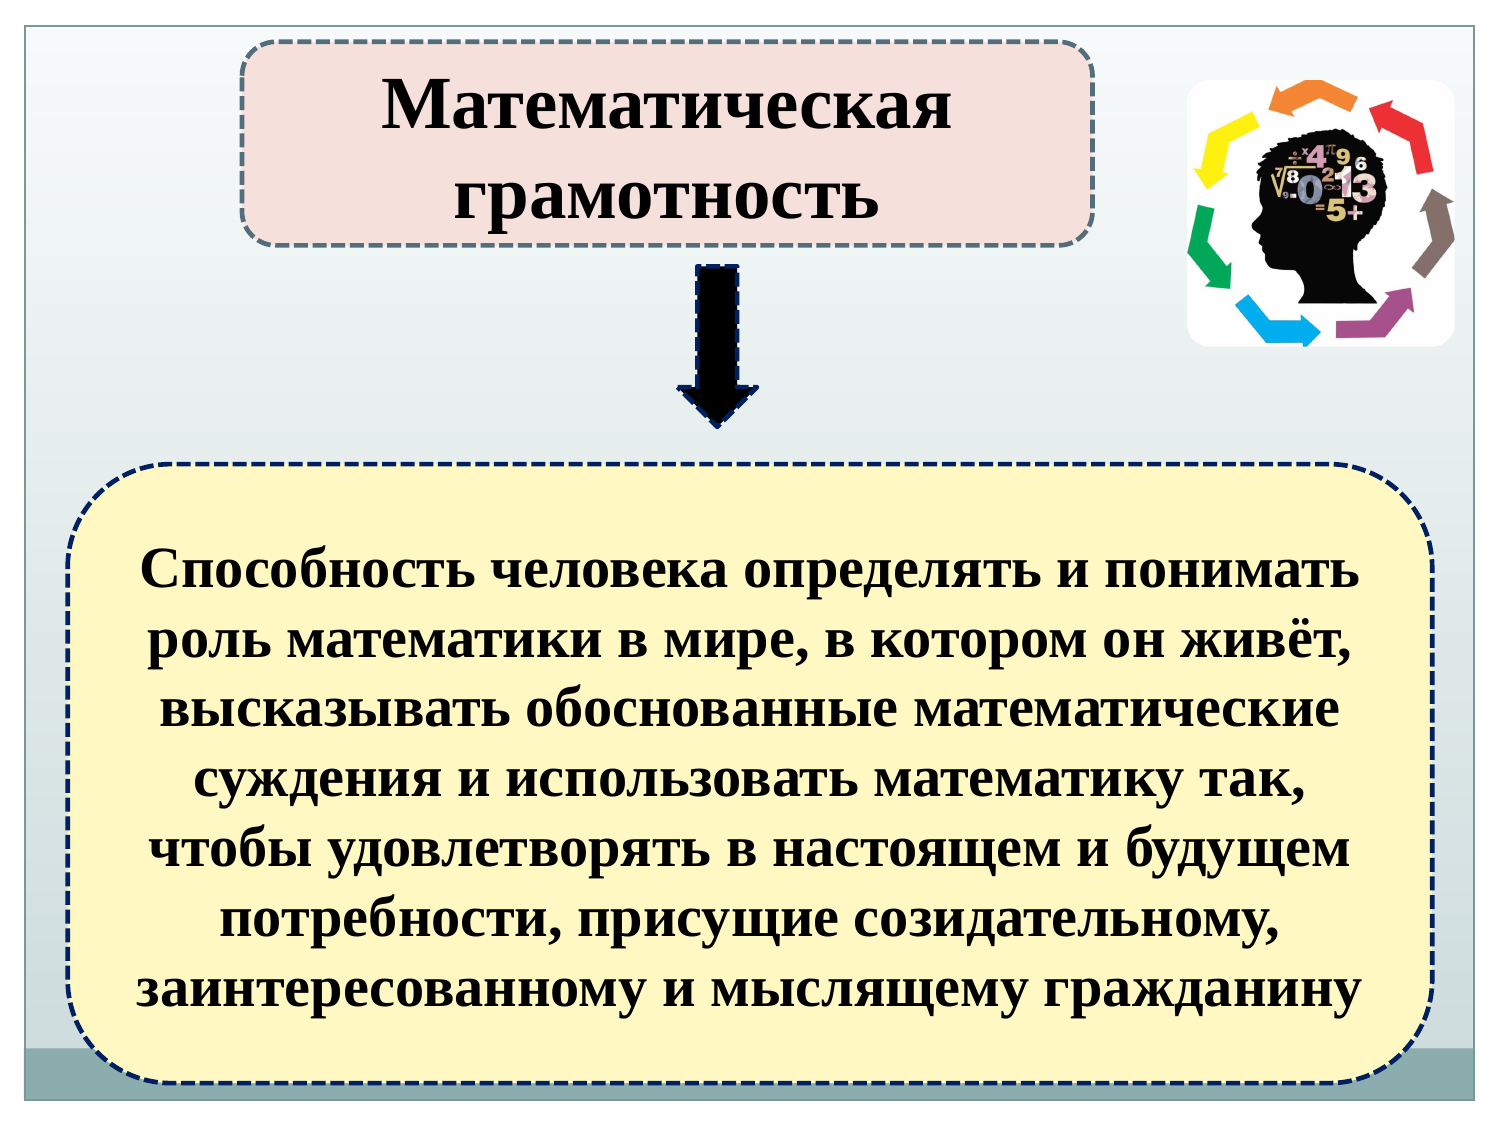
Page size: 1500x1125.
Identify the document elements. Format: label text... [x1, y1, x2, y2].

text_box Математическая грамотность [241, 40, 1094, 247]
picture [1186, 79, 1455, 347]
text_box Способность человека определять и понимать роль математики в мире, в котором он живёт, высказывать обоснованные математические суждения и использовать математику так, чтобы удовлетворять в настоящем и будущем потребности, присущие созидательному, заинтересованному и мыслящему гражданину [66, 463, 1434, 1085]
text_box [676, 265, 758, 428]
